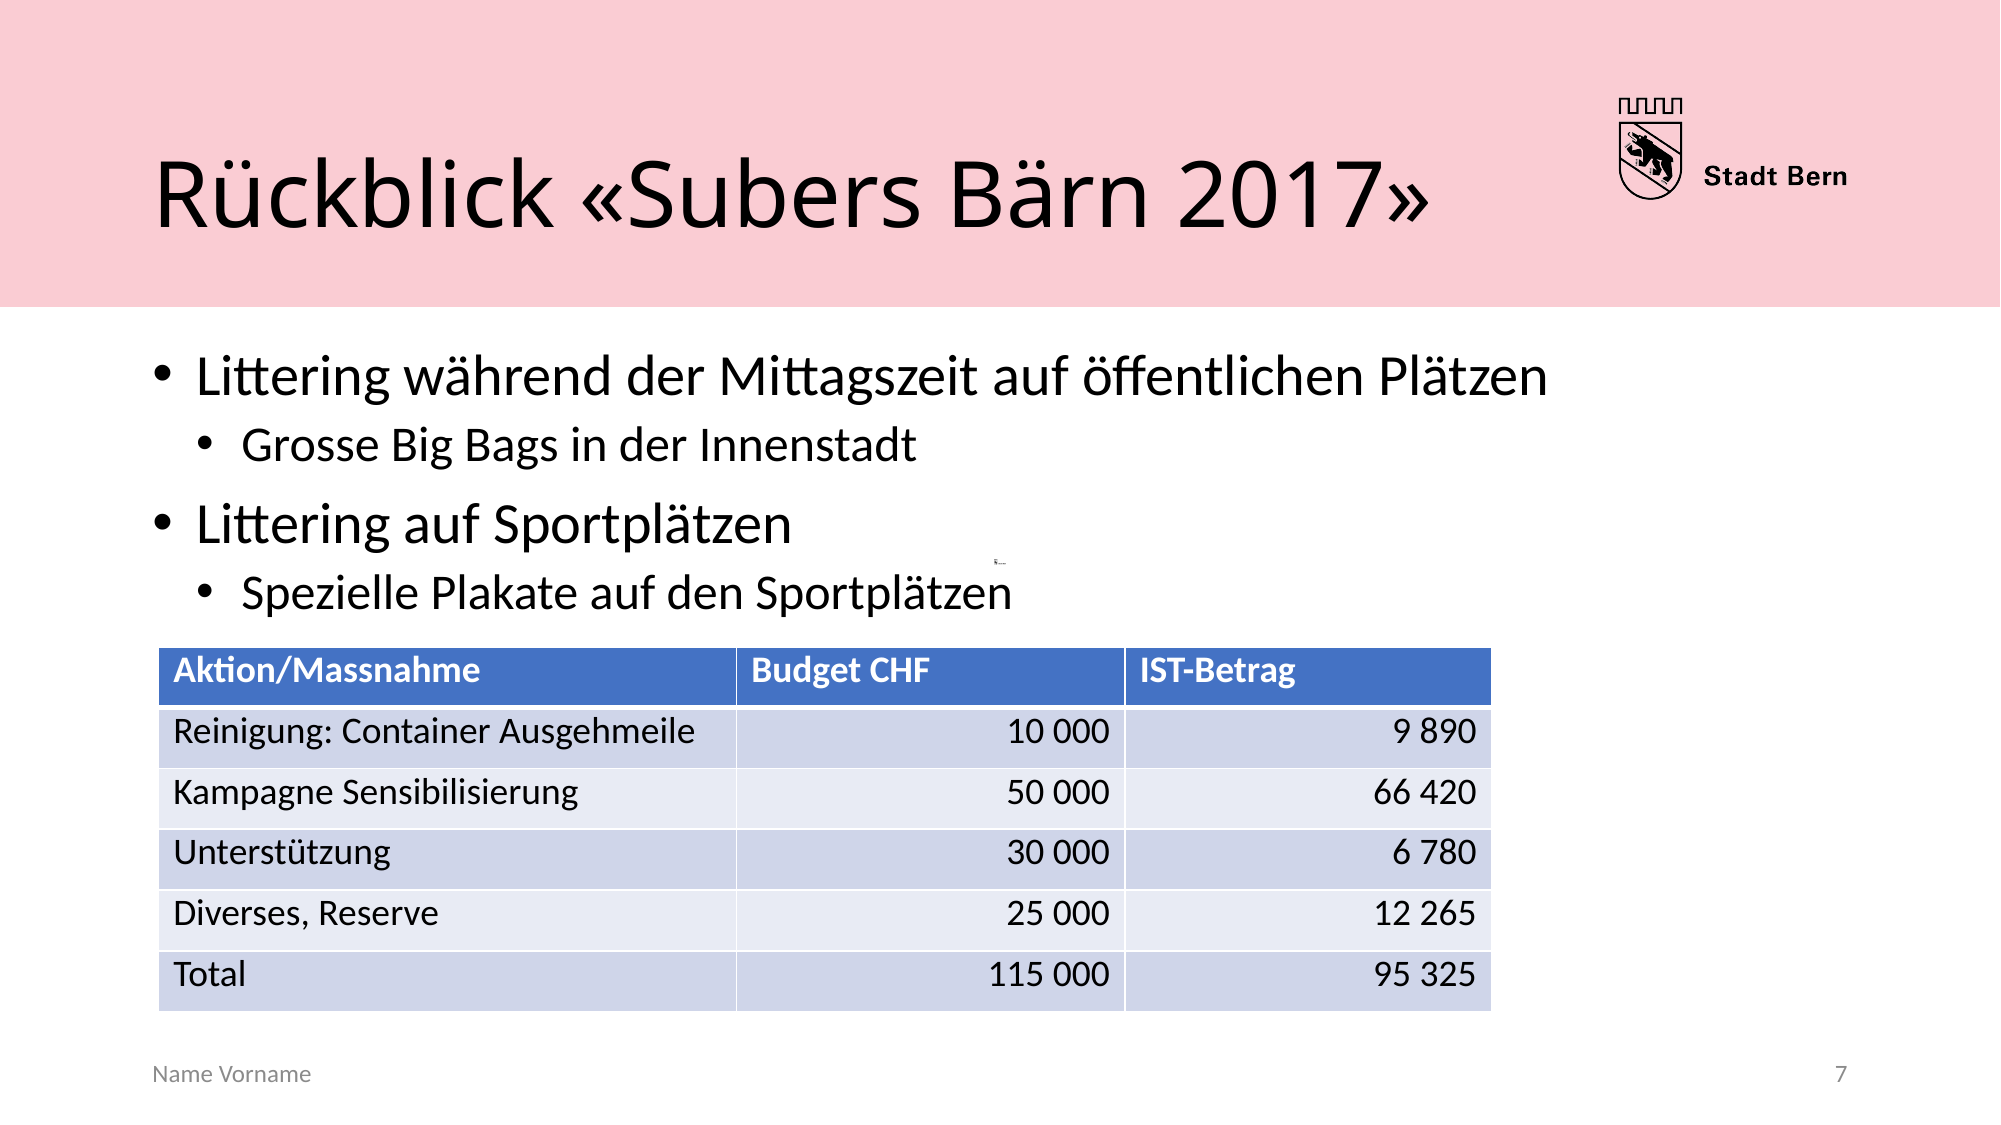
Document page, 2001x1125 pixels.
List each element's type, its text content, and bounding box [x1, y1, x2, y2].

table_cell 66 420 [1126, 769, 1491, 828]
table_cell Reinigung: Container Ausgehmeile [159, 710, 736, 768]
picture [1606, 92, 1852, 205]
table_header Budget CHF [737, 648, 1124, 705]
table_cell 95 325 [1126, 952, 1491, 1011]
slide_number 7 [1412, 1042, 1863, 1103]
table_cell 6 780 [1126, 830, 1491, 889]
table_header Aktion/Massnahme [159, 648, 736, 705]
table_cell Diverses, Reserve [159, 891, 736, 950]
slide_number Name Vorname [137, 1042, 588, 1103]
table_cell Kampagne Sensibilisierung [159, 769, 736, 828]
table_cell Total [159, 952, 736, 1011]
table_header IST-Betrag [1126, 648, 1491, 705]
list Littering während der Mittagszeit auf öffentlichen Plätzen Grosse Big Bags in der Innenstadt Littering auf Sportplätzen Spezielle Plakate auf den Sportplätzen [137, 337, 1863, 1014]
table_cell 10 000 [737, 710, 1124, 768]
table_cell 115 000 [737, 952, 1124, 1011]
table_cell 30 000 [737, 830, 1124, 889]
table_cell 25 000 [737, 891, 1124, 950]
table_cell 50 000 [737, 769, 1124, 828]
table_cell 12 265 [1126, 891, 1491, 950]
table_cell Unterstützung [159, 830, 736, 889]
table_cell 9 890 [1126, 710, 1491, 768]
title Rückblick «Subers Bärn 2017» [137, 89, 1592, 307]
